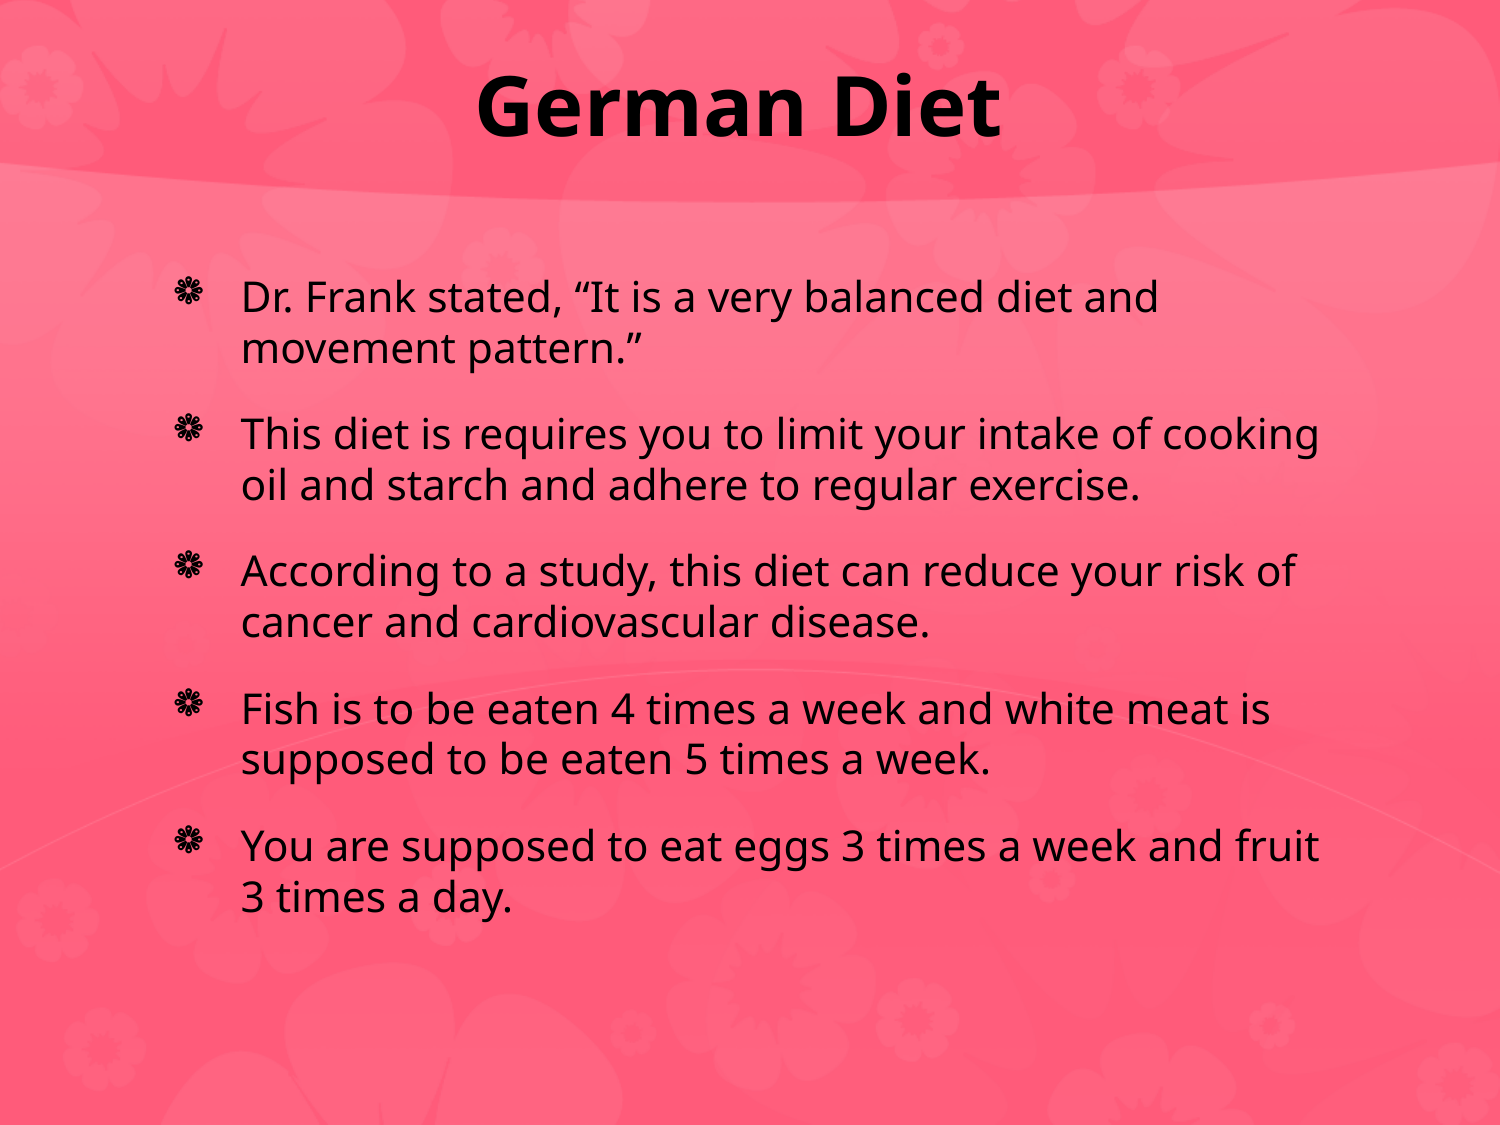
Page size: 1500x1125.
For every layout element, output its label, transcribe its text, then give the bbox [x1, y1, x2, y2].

title German Diet [127, 14, 1372, 203]
list Dr. Frank stated, “It is a very balanced diet and movement pattern.” This diet is requires you to limit your intake of cooking oil and starch and adhere to regular exercise. According to a study, this diet can reduce your risk of cancer and cardiovascular disease. Fish is to be eaten 4 times a week and white meat is supposed to be eaten 5 times a week. You are supposed to eat eggs 3 times a week and fruit 3 times a day. [156, 262, 1344, 967]
picture [0, 0, 1500, 1125]
